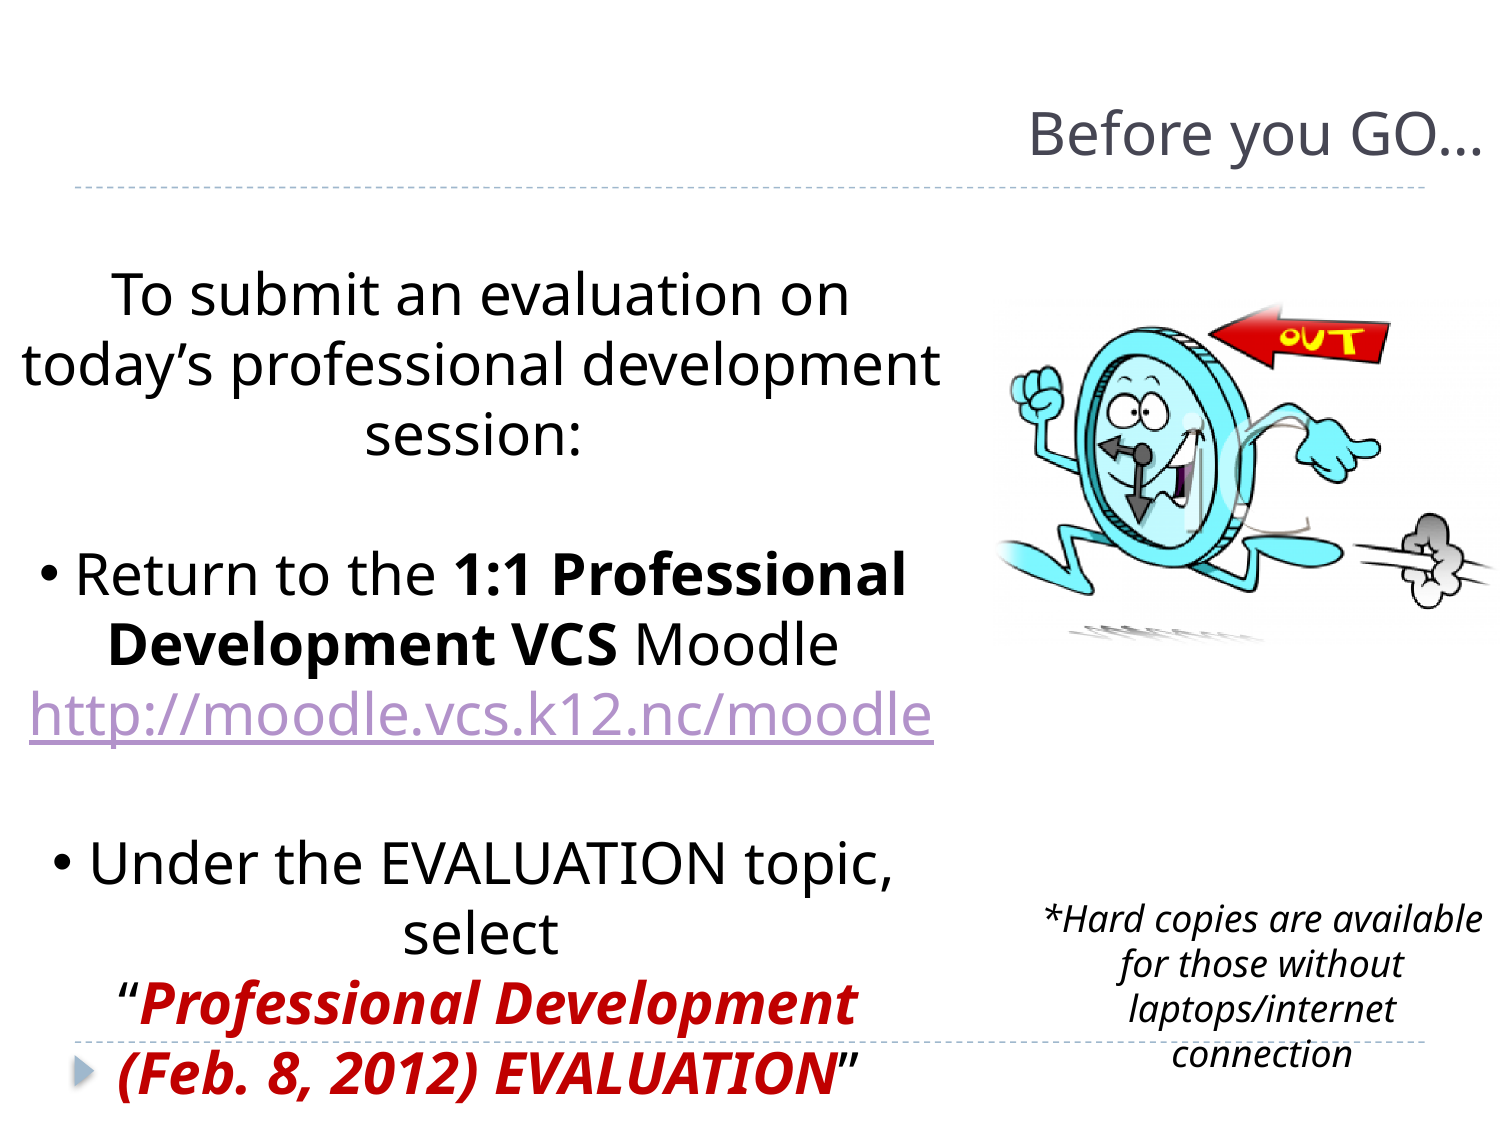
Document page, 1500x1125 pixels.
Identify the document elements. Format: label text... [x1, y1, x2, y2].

text_box To submit an evaluation on today’s professional development session: Return to the 1:1 Professional Development VCS Moodle http://moodle.vcs.k12.nc/moodle Under the EVALUATION topic, select “Professional Development (Feb. 8, 2012) EVALUATION” [0, 249, 963, 1114]
title Before you GO… [0, 87, 1500, 175]
text_box *Hard copies are available for those without laptops/internet connection [1025, 887, 1500, 1083]
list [992, 299, 1500, 647]
